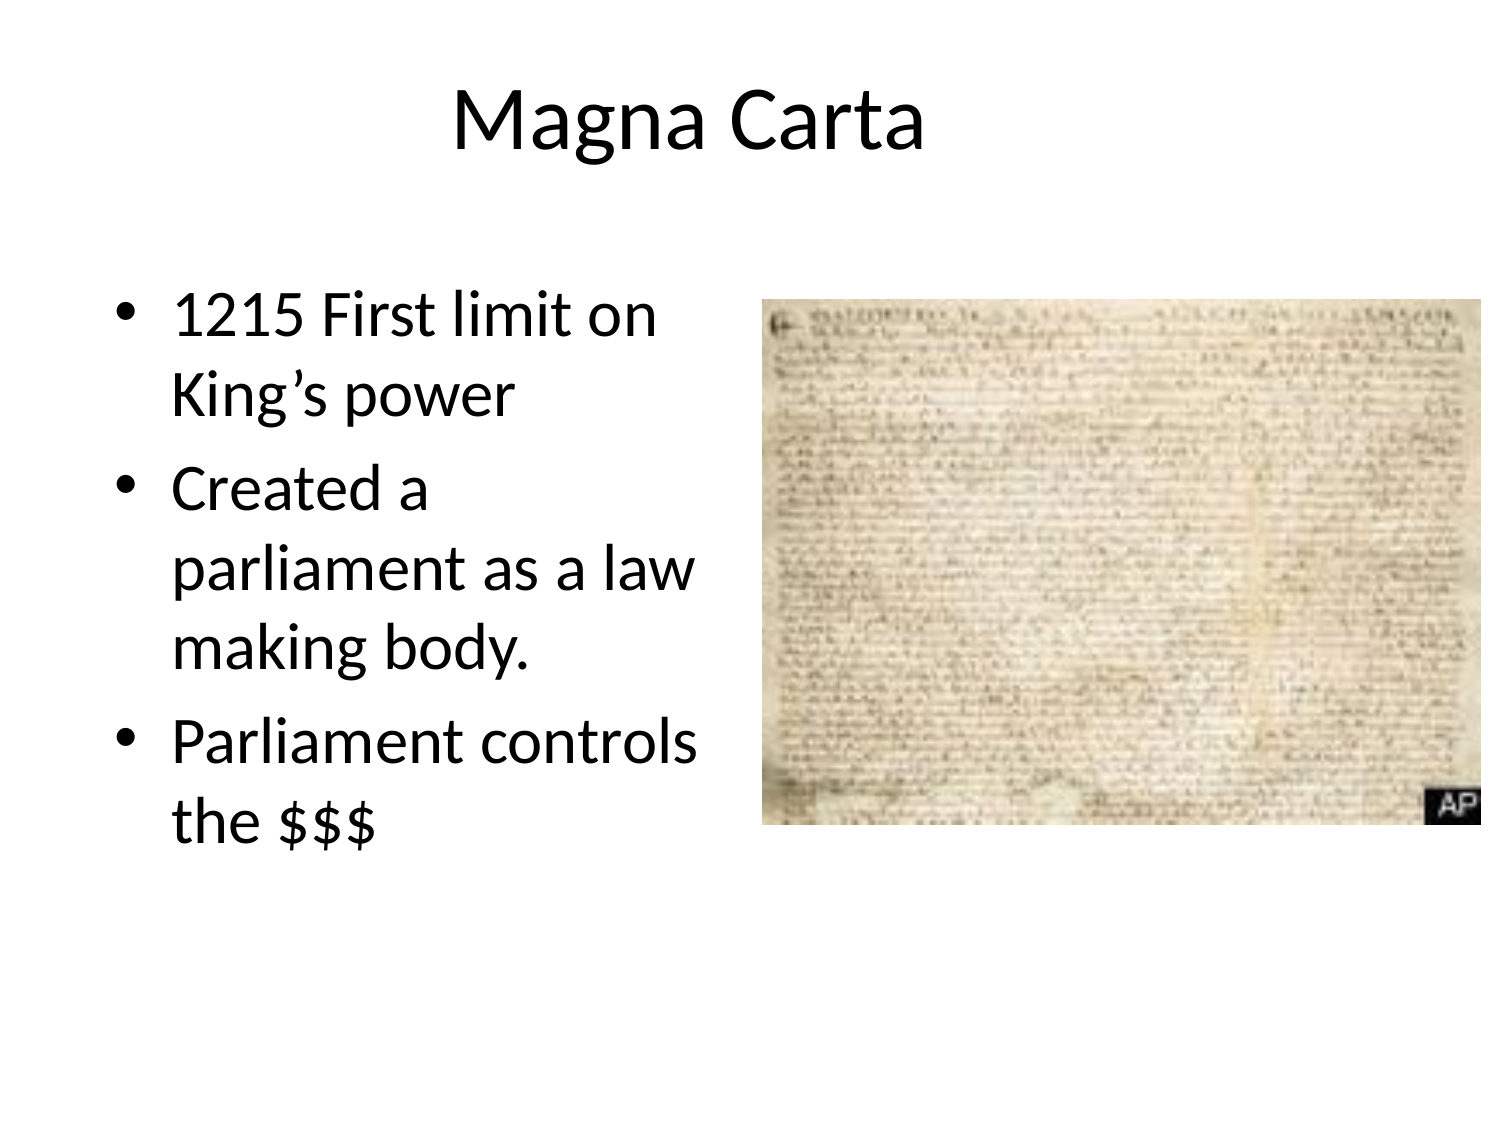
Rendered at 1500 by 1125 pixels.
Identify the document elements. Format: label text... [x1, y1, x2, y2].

list 1215 First limit on King’s power Created a parliament as a law making body. Parliament controls the $$$ [99, 262, 738, 988]
picture [762, 299, 1482, 826]
title Magna Carta [32, 37, 1347, 188]
